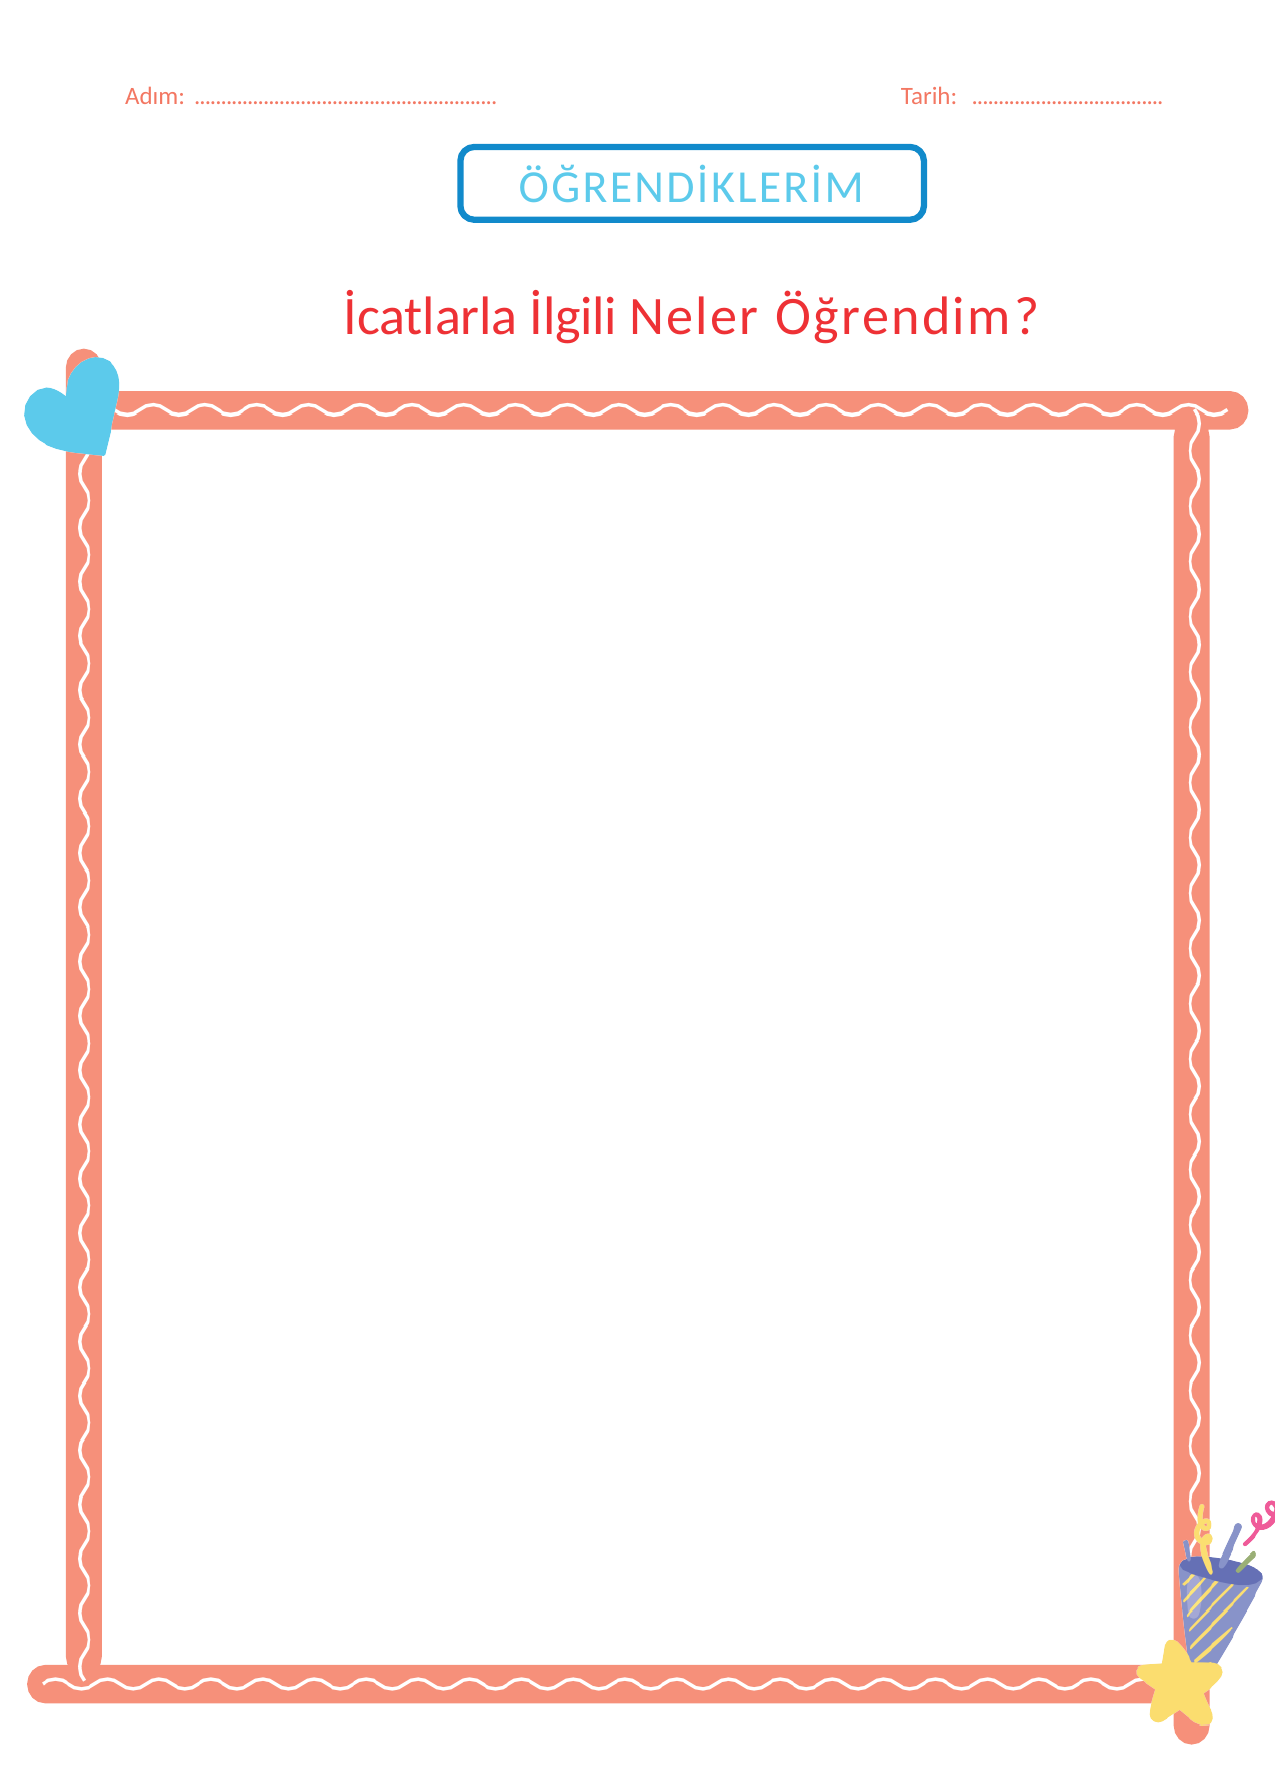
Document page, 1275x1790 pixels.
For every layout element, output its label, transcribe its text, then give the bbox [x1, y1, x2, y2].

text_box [24, 348, 1275, 1745]
text_box Tarih: .................................... [898, 77, 1171, 110]
text_box [462, 146, 922, 154]
text_box Adım: ......................................................... [122, 77, 505, 110]
text_box ÖĞRENDİKLERİM İcatlarla İlgili Neler Öğrendim? [275, 154, 1110, 346]
